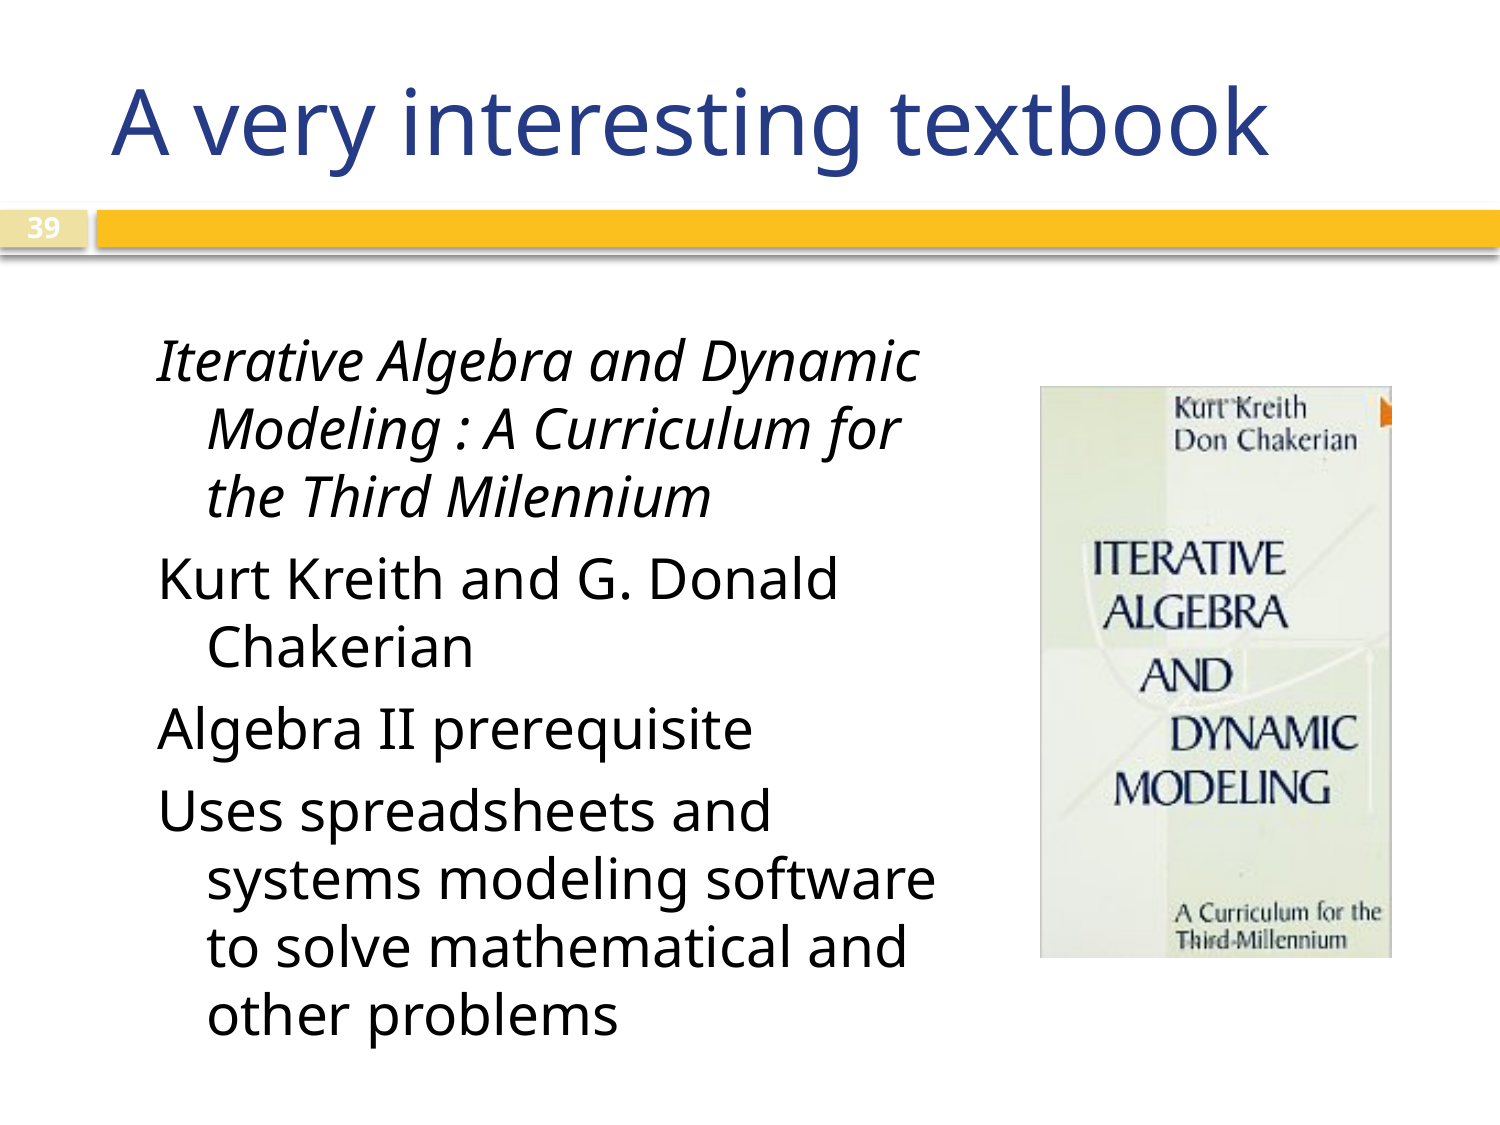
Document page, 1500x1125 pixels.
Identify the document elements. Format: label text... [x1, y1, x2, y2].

slide_number 39 [0, 208, 88, 249]
title A very interesting textbook [100, 37, 1438, 200]
list Iterative Algebra and Dynamic Modeling : A Curriculum for the Third Milennium Kurt Kreith and G. Donald Chakerian Algebra II prerequisite Uses spreadsheets and systems modeling software to solve mathematical and other problems [146, 319, 997, 1065]
picture [1039, 386, 1392, 959]
